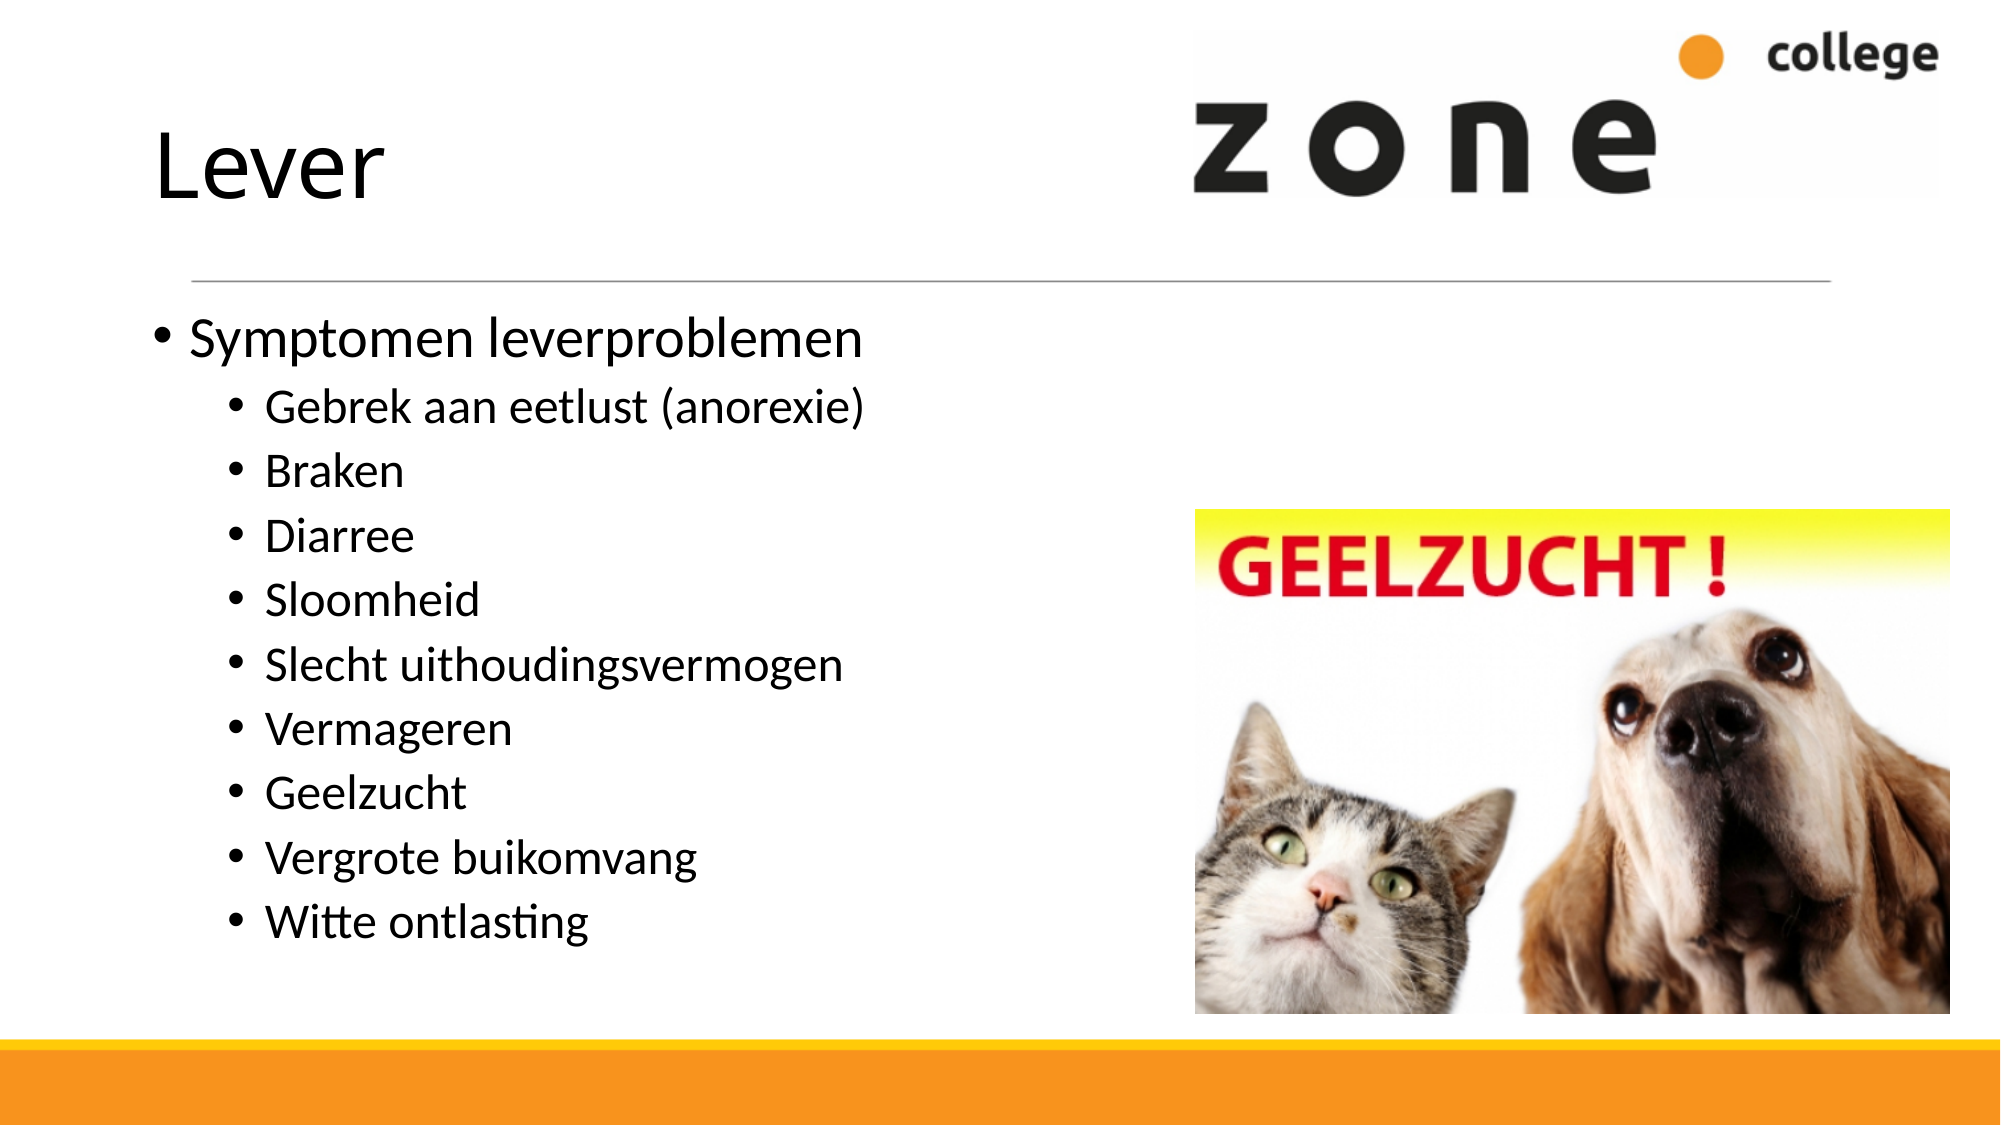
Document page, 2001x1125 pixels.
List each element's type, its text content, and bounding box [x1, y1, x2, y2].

title Lever [137, 59, 1863, 278]
picture [0, 0, 2001, 1125]
list Symptomen leverproblemen Gebrek aan eetlust (anorexie) Braken Diarree Sloomheid Slecht uithoudingsvermogen Vermageren Geelzucht Vergrote buikomvang Witte ontlasting [137, 299, 1863, 1014]
